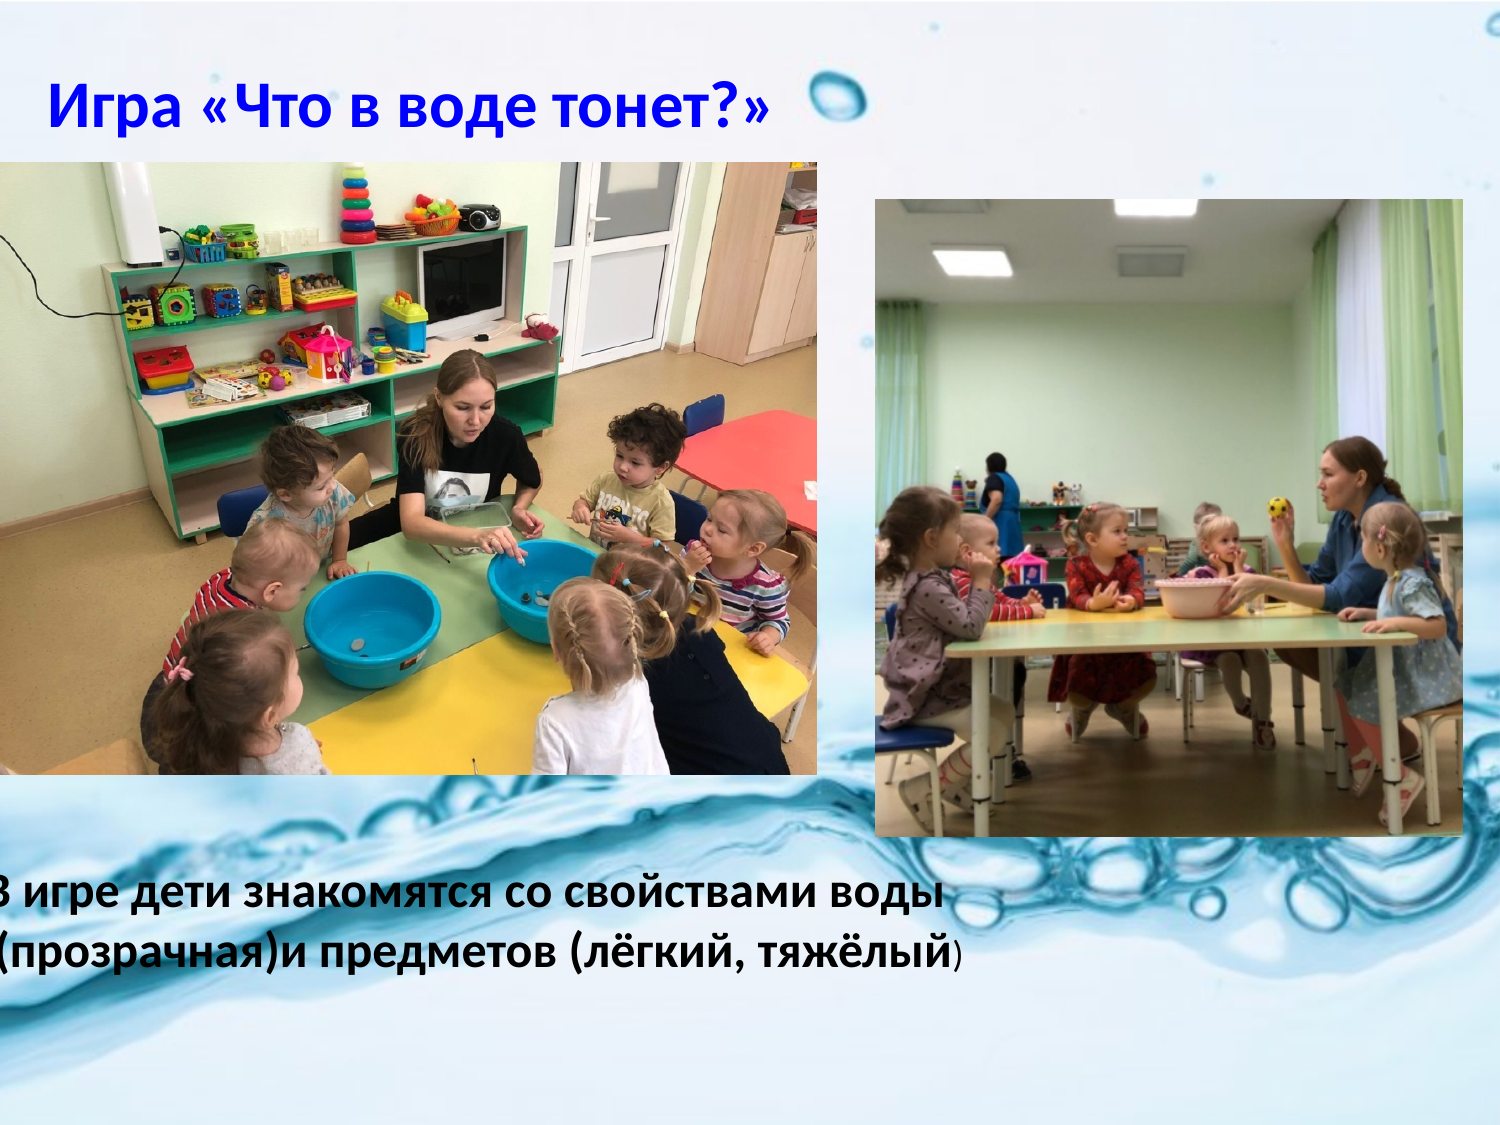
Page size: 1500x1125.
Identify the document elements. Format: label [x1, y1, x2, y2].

list [874, 199, 1463, 837]
list [0, 162, 817, 776]
picture [0, 0, 1500, 1125]
